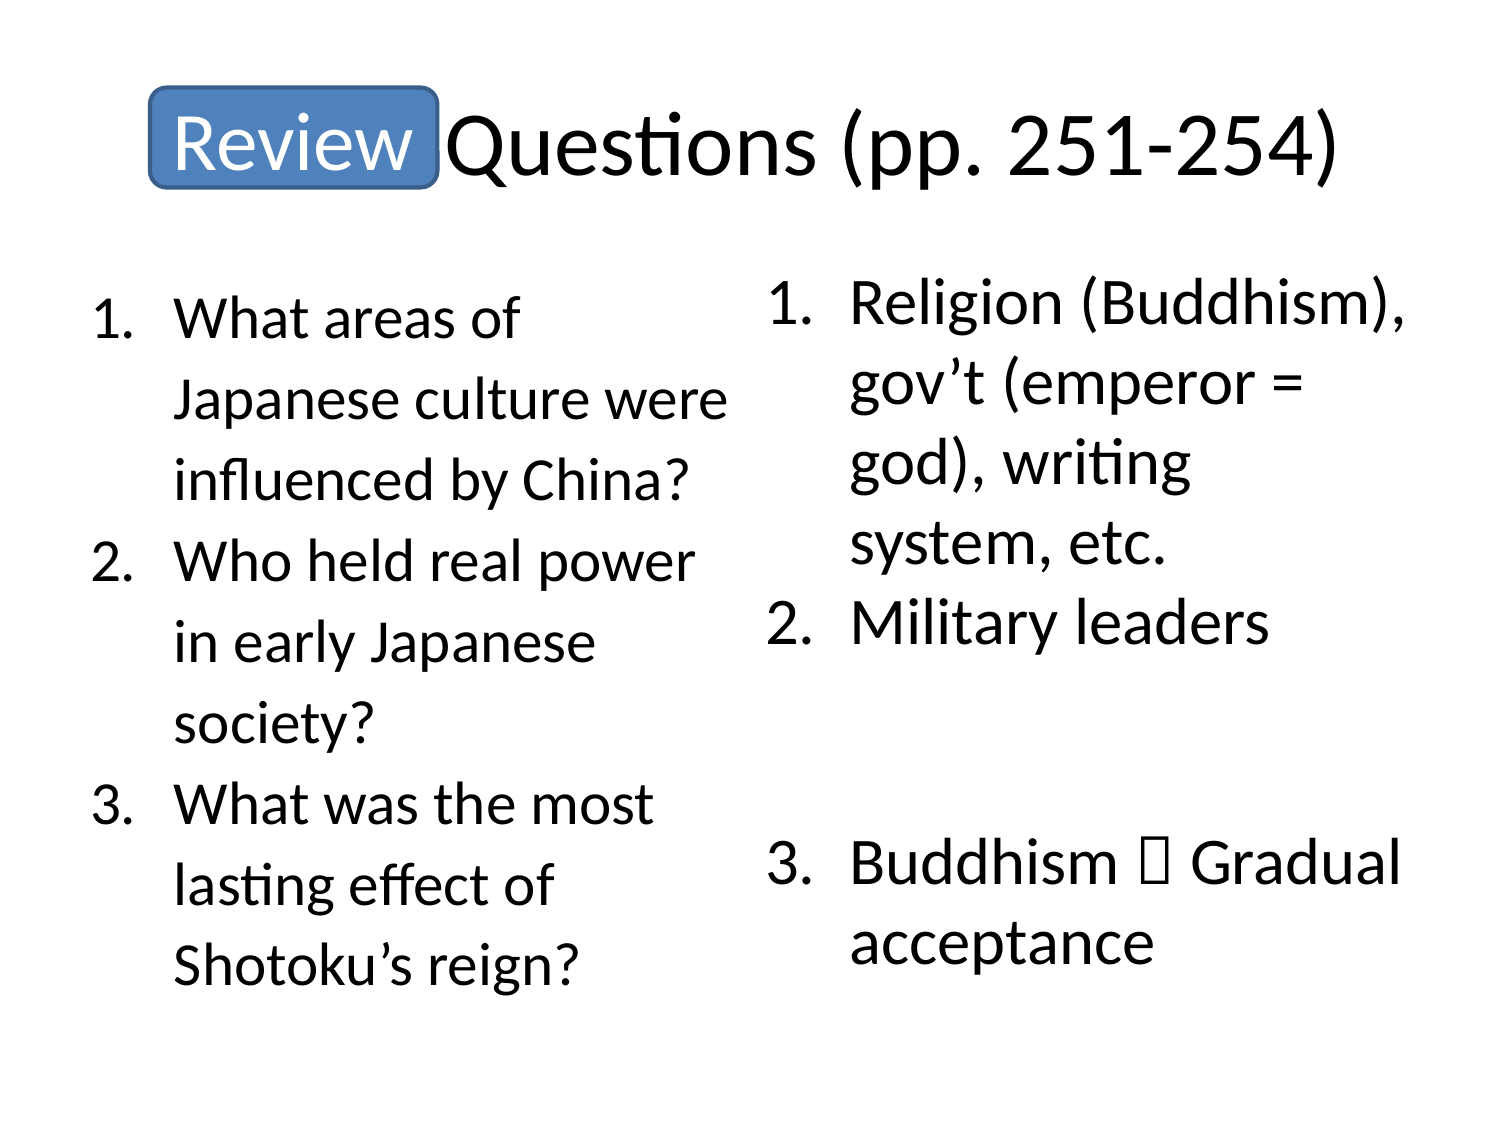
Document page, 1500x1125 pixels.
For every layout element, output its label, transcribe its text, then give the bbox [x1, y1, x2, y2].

text_box Review [147, 85, 440, 190]
text_box Religion (Buddhism), gov’t (emperor = god), writing system, etc. Military leaders Buddhism  Gradual acceptance [749, 249, 1425, 1075]
title Review Questions (pp. 251-254) [75, 45, 1425, 233]
list What areas of Japanese culture were influenced by China? Who held real power in early Japanese society? What was the most lasting effect of Shotoku’s reign? [75, 262, 749, 1075]
